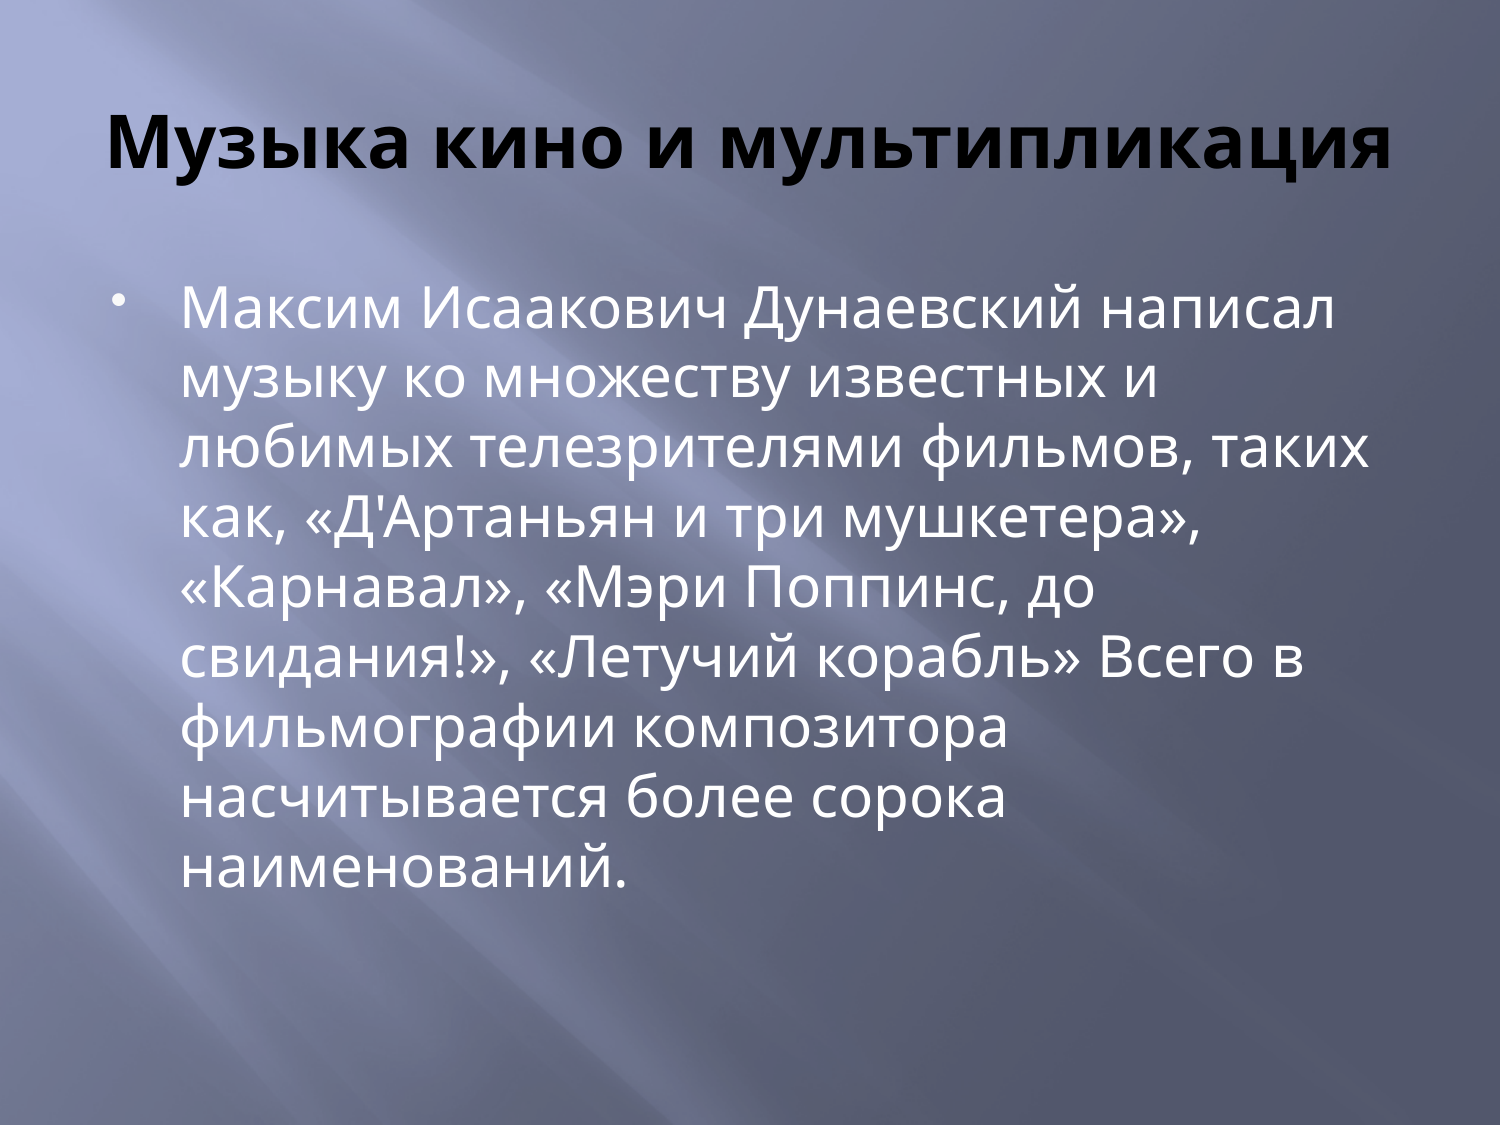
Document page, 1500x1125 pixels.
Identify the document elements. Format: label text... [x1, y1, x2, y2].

list Максим Исаакович Дунаевский написал музыку ко множеству известных и любимых телезрителями фильмов, таких как, «Д'Артаньян и три мушкетера», «Карнавал», «Мэри Поппинс, до свидания!», «Летучий корабль» Всего в фильмографии композитора насчитывается более сорока наименований. [75, 262, 1425, 1035]
title Музыка кино и мультипликация [75, 45, 1425, 233]
